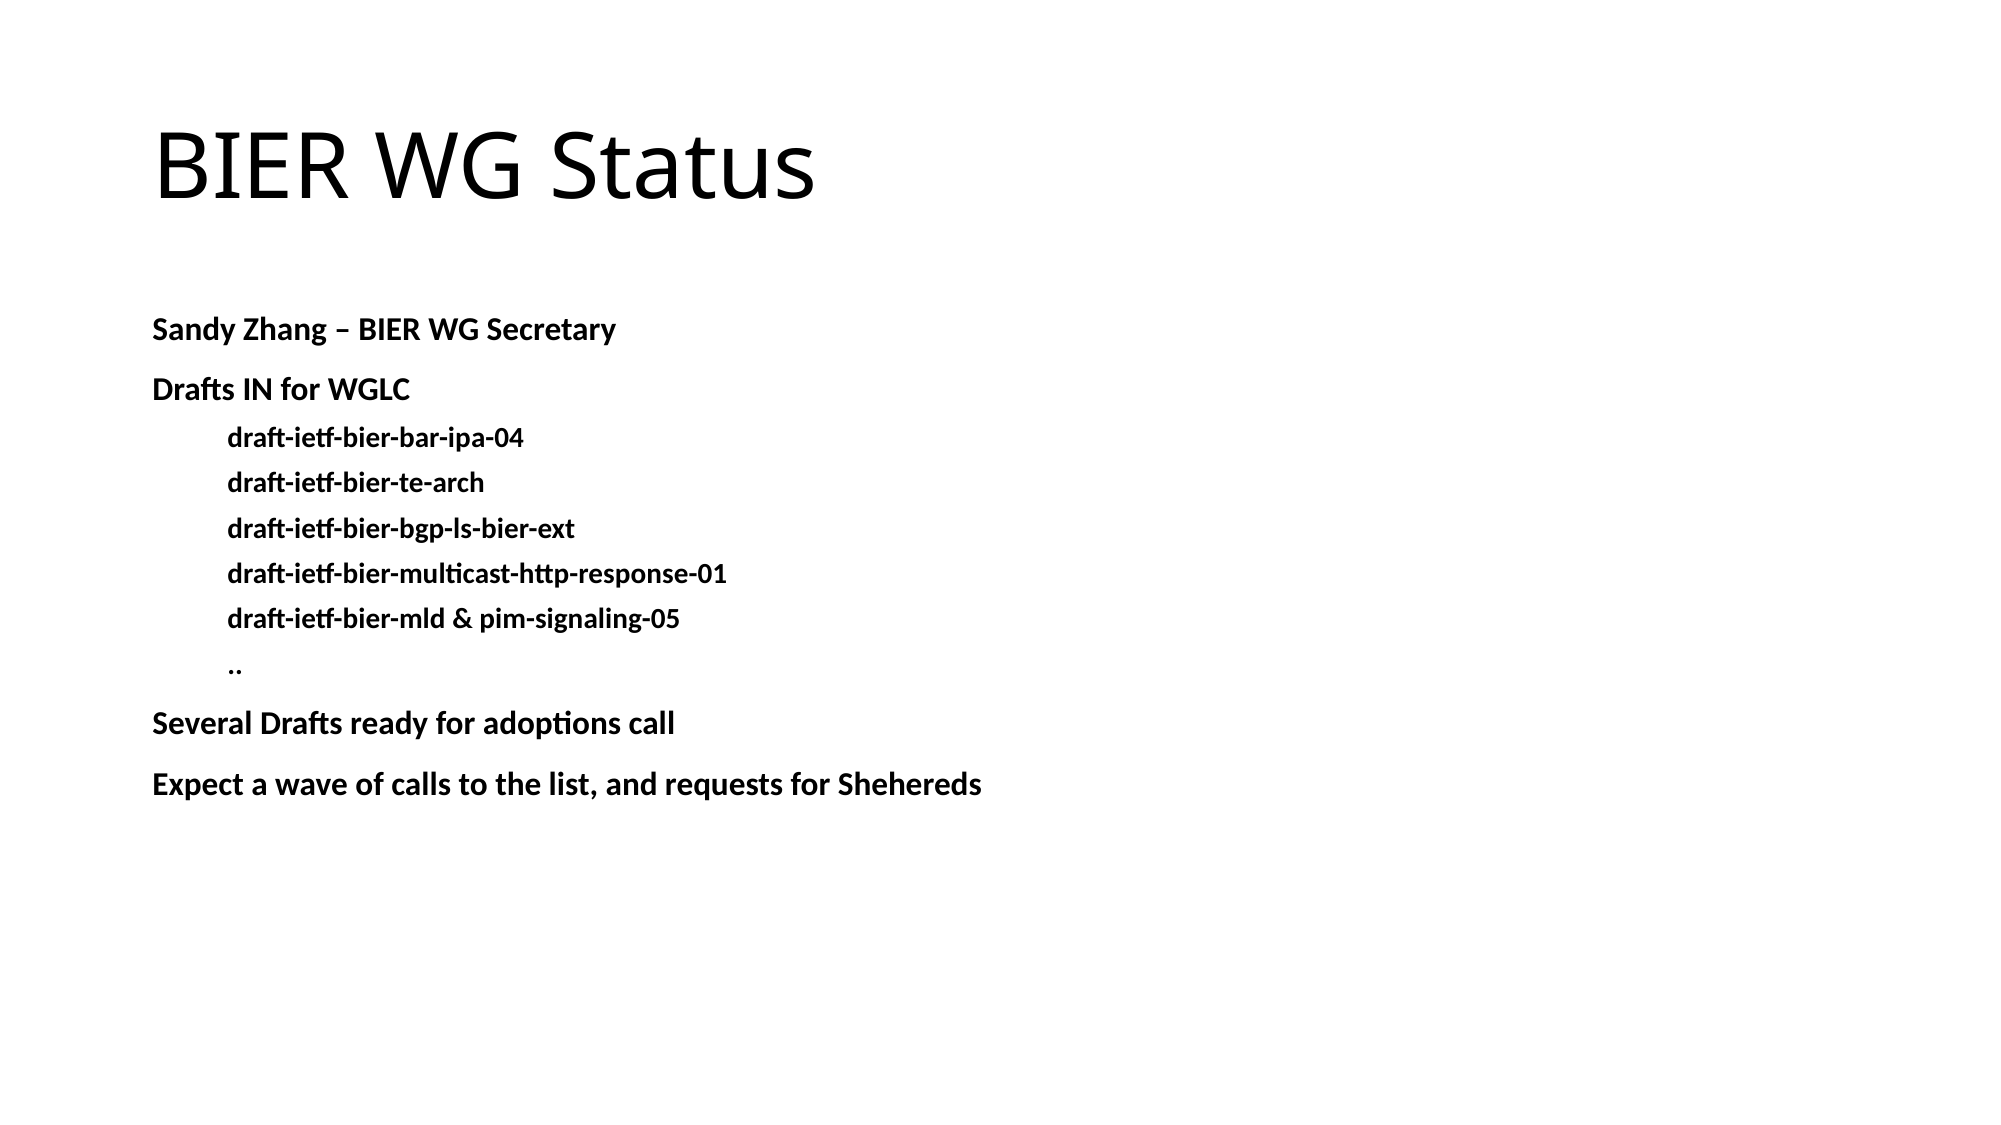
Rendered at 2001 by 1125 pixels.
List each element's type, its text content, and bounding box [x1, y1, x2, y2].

list Sandy Zhang – BIER WG Secretary Drafts IN for WGLC draft-ietf-bier-bar-ipa-04 draft-ietf-bier-te-arch draft-ietf-bier-bgp-ls-bier-ext draft-ietf-bier-multicast-http-response-01 draft-ietf-bier-mld & pim-signaling-05 .. Several Drafts ready for adoptions call Expect a wave of calls to the list, and requests for Shehereds [137, 299, 1863, 1014]
title BIER WG Status [137, 59, 1863, 278]
